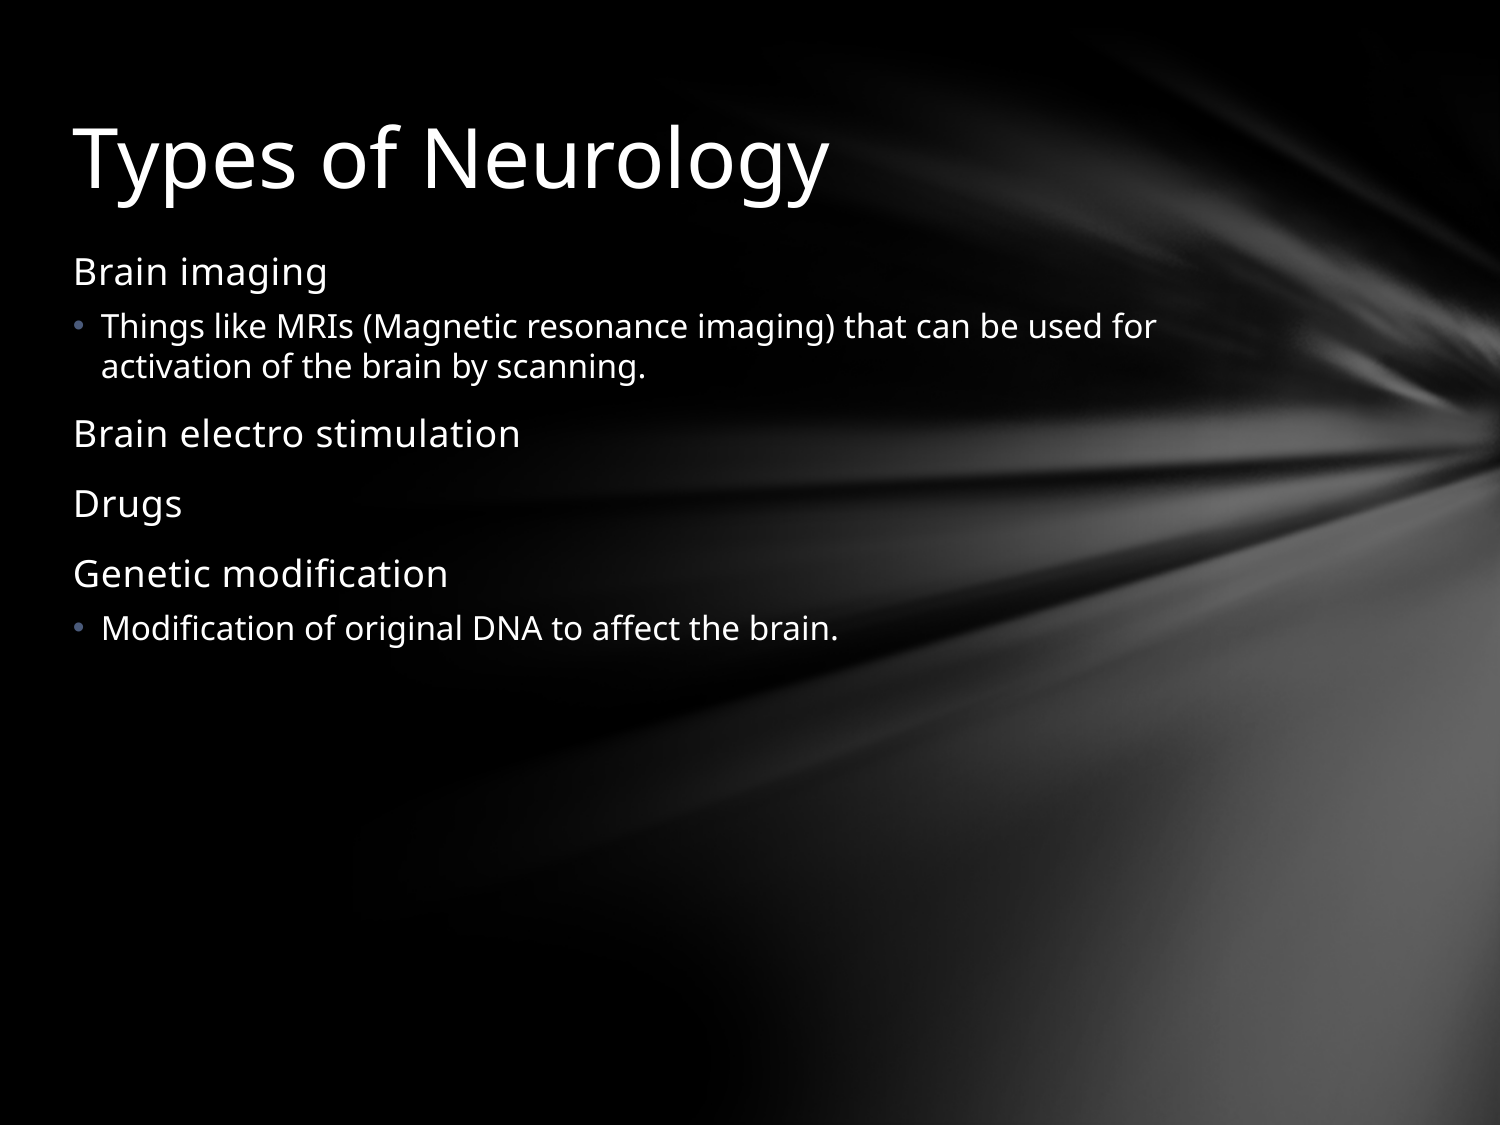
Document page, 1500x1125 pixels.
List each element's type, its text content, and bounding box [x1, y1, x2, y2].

list Brain imaging Things like MRIs (Magnetic resonance imaging) that can be used for activation of the brain by scanning. Brain electro stimulation Drugs Genetic modification Modification of original DNA to affect the brain. [57, 239, 1318, 1015]
title Types of Neurology [57, 37, 1318, 213]
